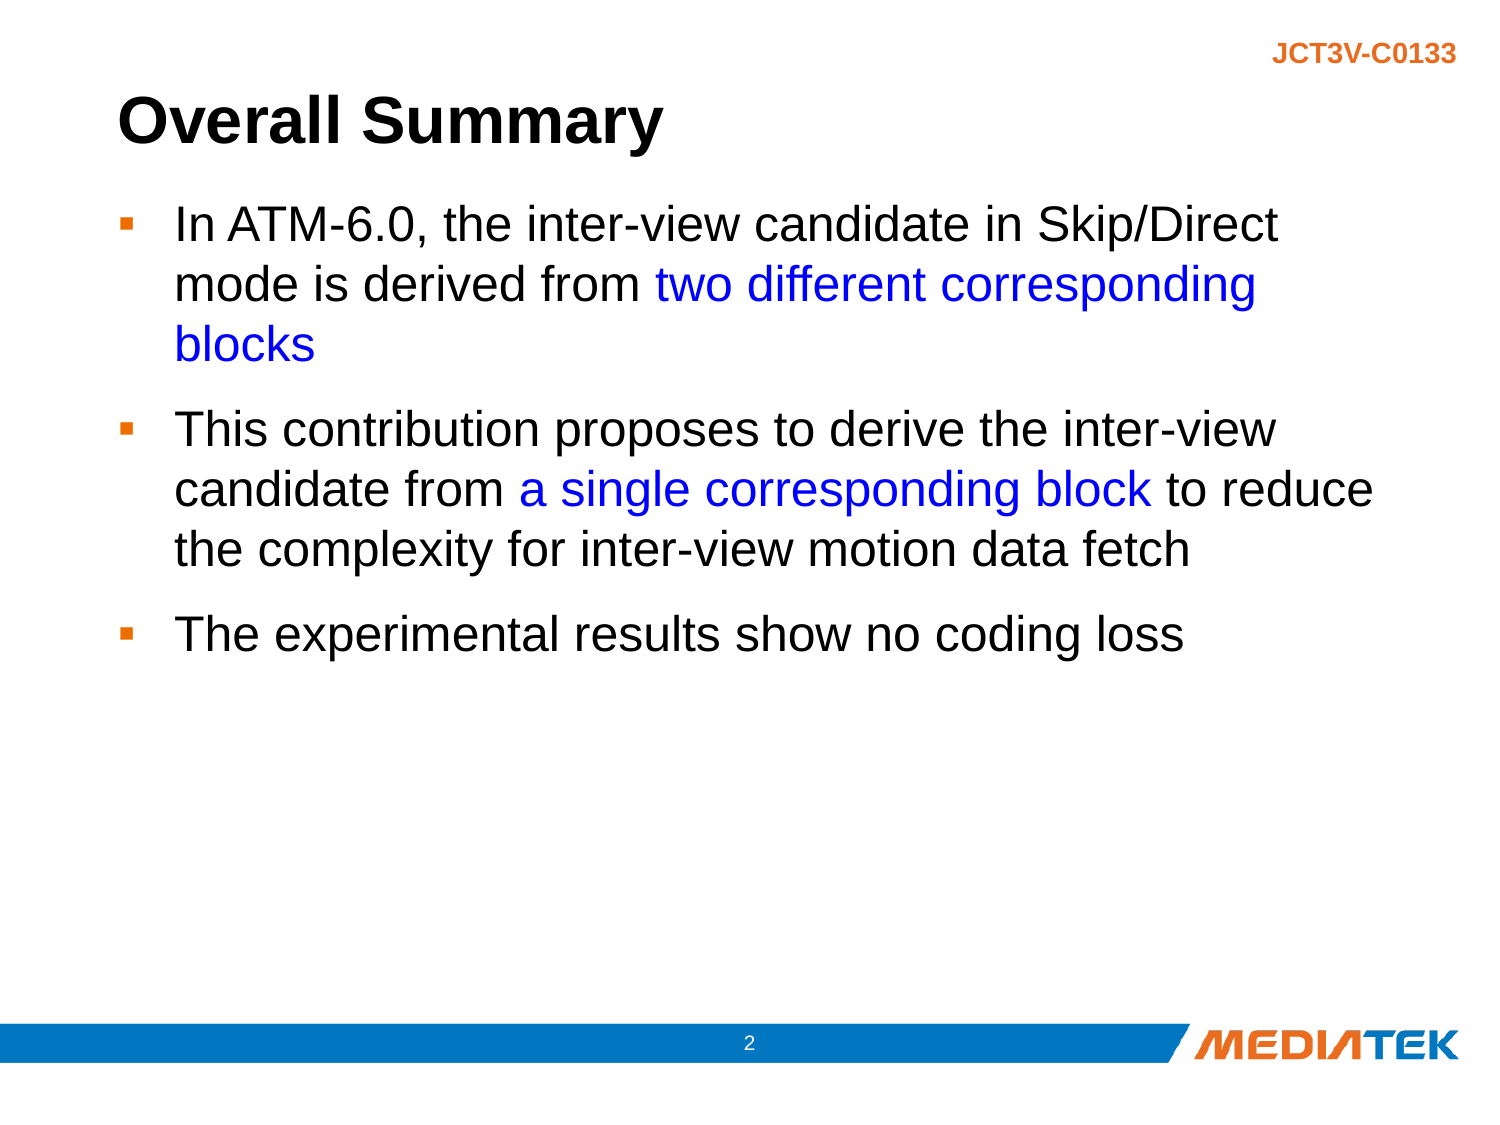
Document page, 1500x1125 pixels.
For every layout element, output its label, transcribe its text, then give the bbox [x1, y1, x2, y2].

title Overall Summary [101, 62, 1425, 172]
list In ATM-6.0, the inter-view candidate in Skip/Direct mode is derived from two different corresponding blocks This contribution proposes to derive the inter-view candidate from a single corresponding block to reduce the complexity for inter-view motion data fetch The experimental results show no coding loss [102, 184, 1425, 998]
picture [789, 1023, 1459, 1063]
slide_number 1 [711, 1022, 789, 1090]
picture [0, 1023, 711, 1063]
